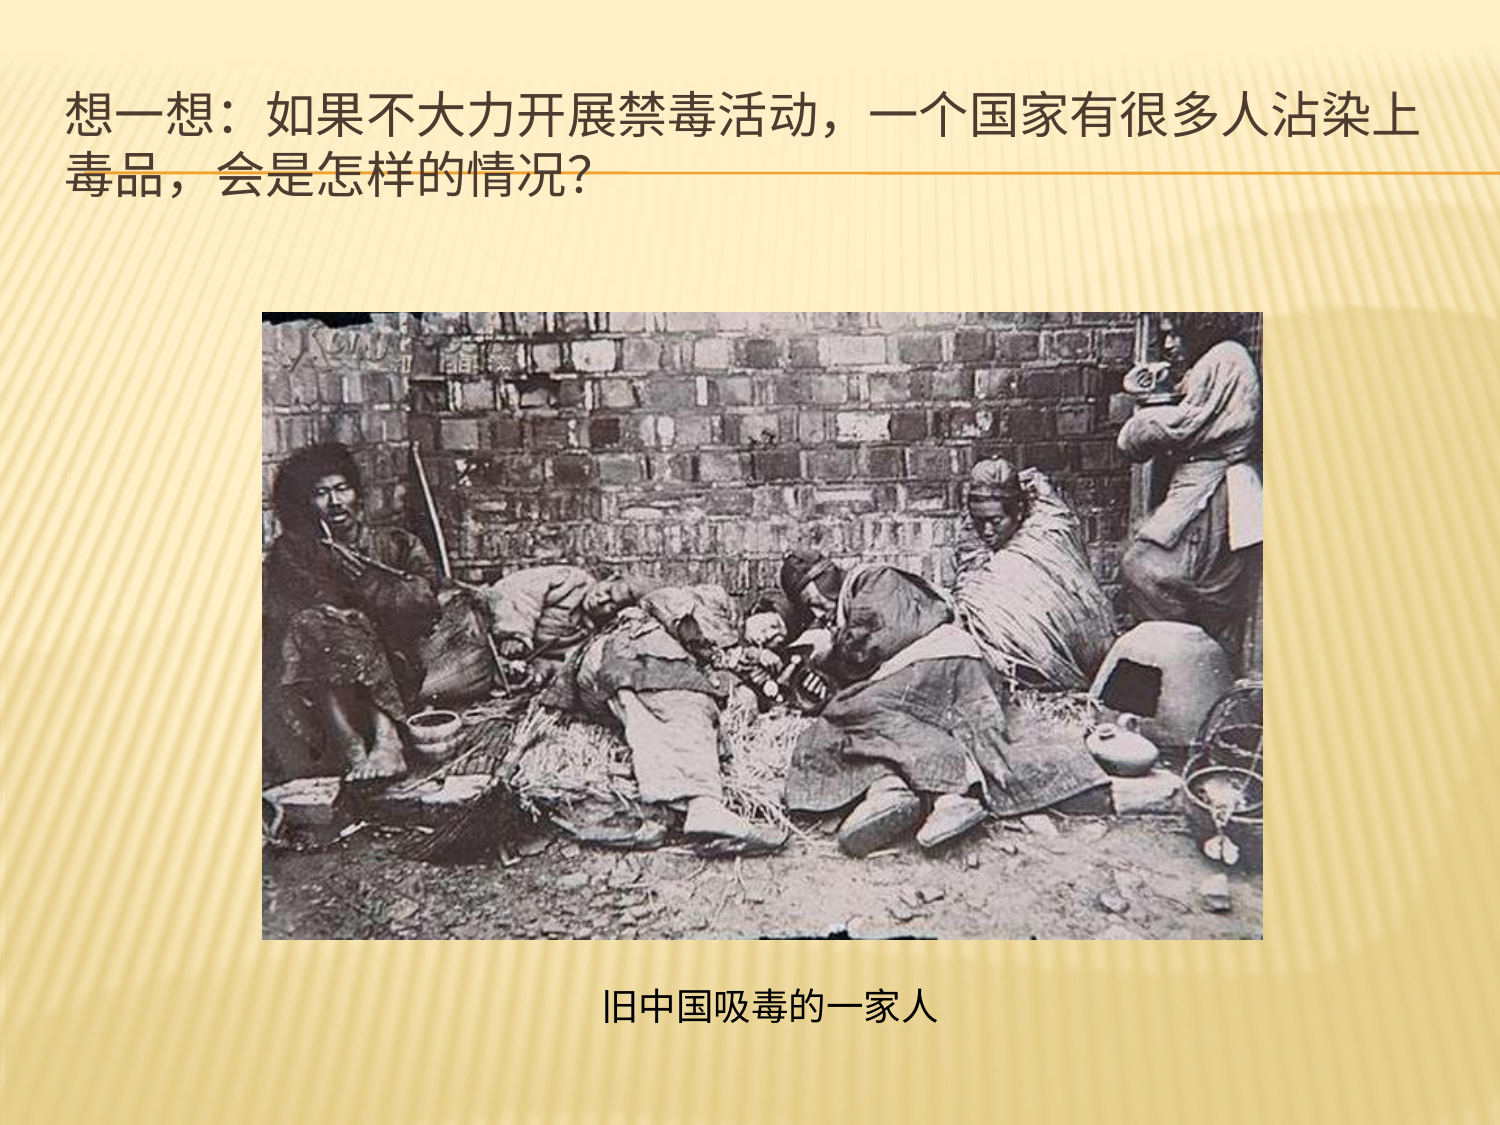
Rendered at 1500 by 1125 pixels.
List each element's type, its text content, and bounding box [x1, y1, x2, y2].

title 想一想：如果不大力开展禁毒活动，一个国家有很多人沾染上毒品，会是怎样的情况？ [50, 75, 1475, 213]
text_box 旧中国吸毒的一家人 [586, 976, 954, 1036]
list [262, 312, 1263, 940]
